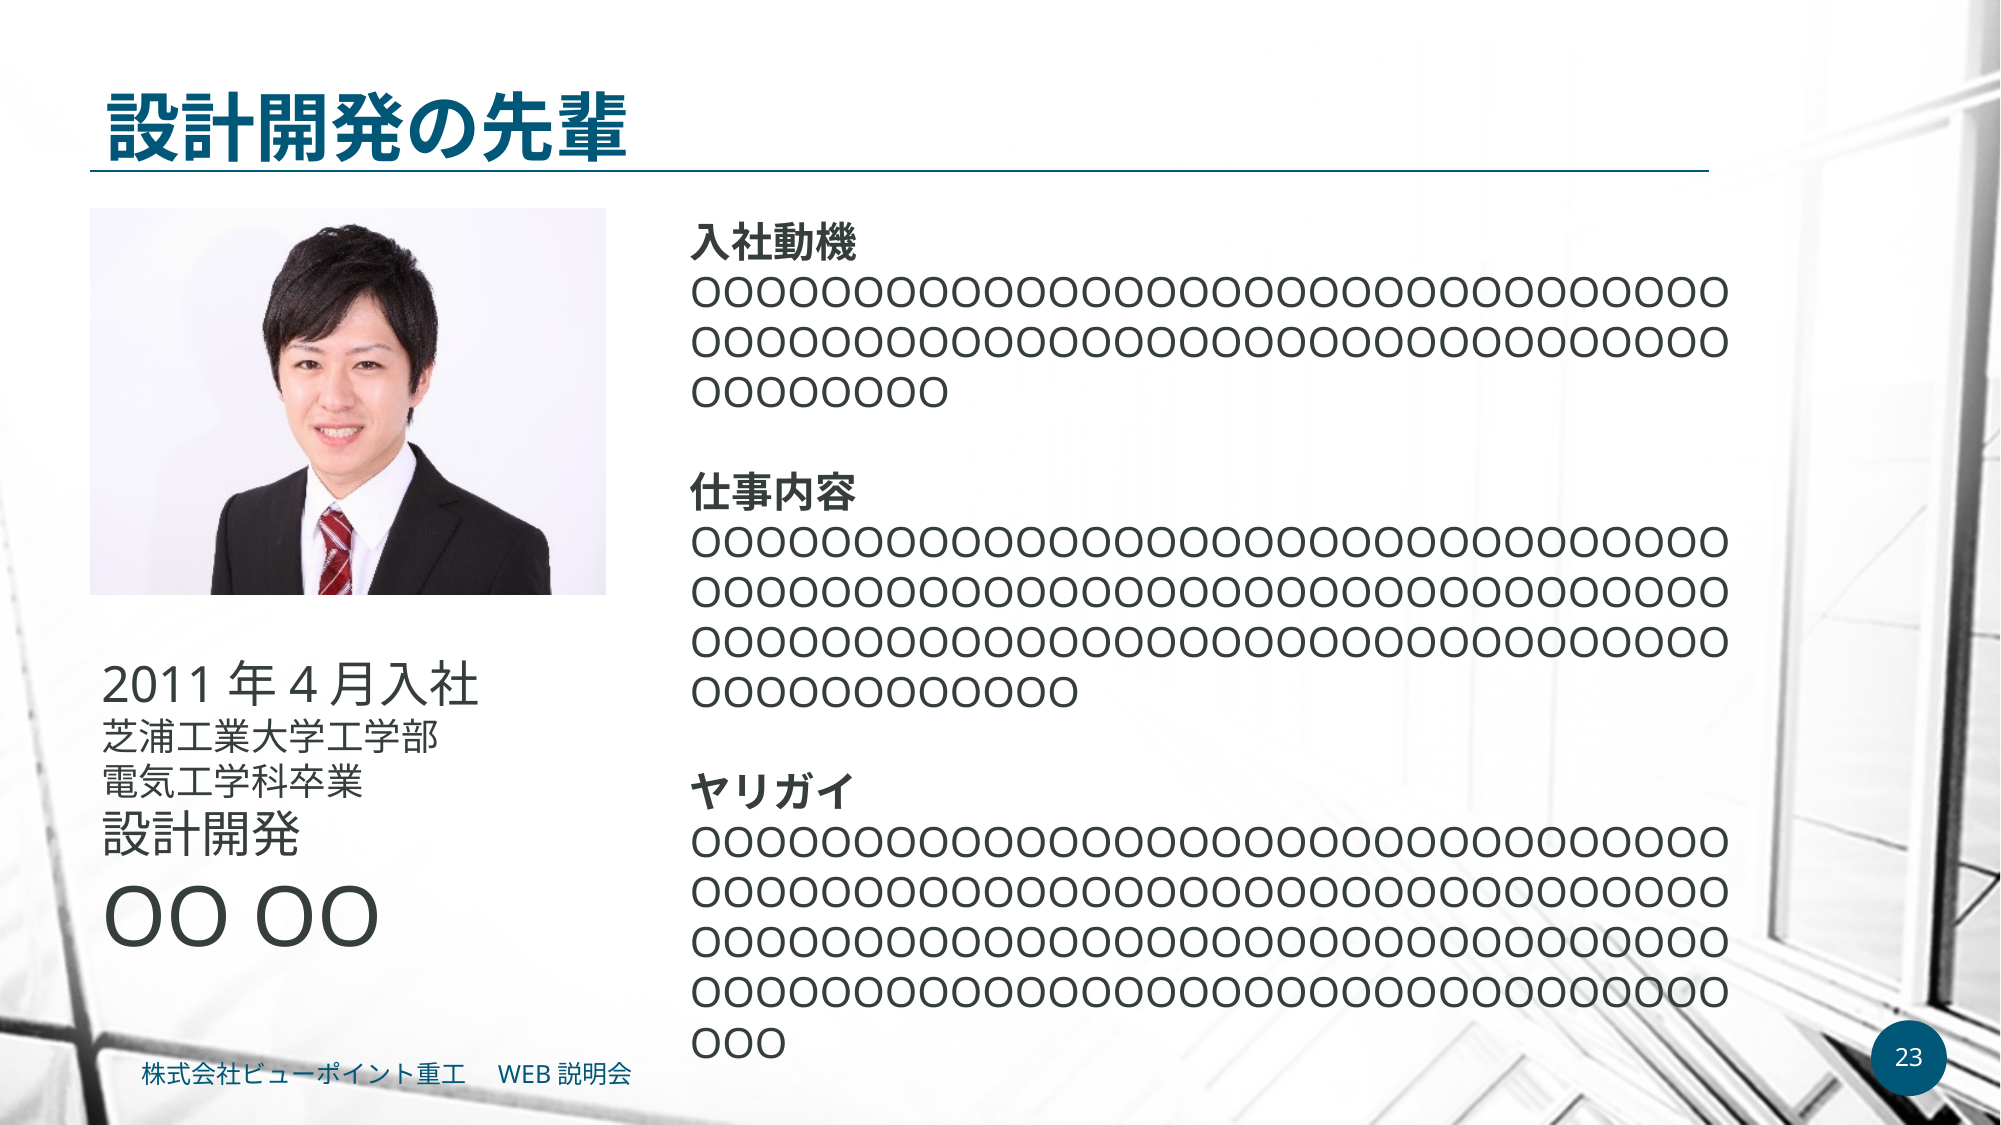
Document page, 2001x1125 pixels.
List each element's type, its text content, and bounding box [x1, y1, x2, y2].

picture [0, 0, 2001, 1125]
title 設計開発の先輩 [90, 90, 1709, 178]
text_box 入社動機 OOOOOOOOOOOOOOOOOOOOOOOOOOOOOOOOOOOOOOOOOOOOOOOOOOOOOOOOOOOOOOOOOOOOOOOO 仕事内容 OOOOOOOOOOOOOOOOOOOOOOOOOOOOOOOOOOOOOOOOOOOOOOOOOOOOOOOOOOOOOOOOOOOOOOOOOOOOOOOOOOOOOOOOOOOOOOOOOOOOOOOOOOOO ヤリガイ OOOOOOOOOOOOOOOOOOOOOOOOOOOOOOOOOOOOOOOOOOOOOOOOOOOOOOOOOOOOOOOOOOOOOOOOOOOOOOOOOOOOOOOOOOOOOOOOOOOOOOOOOOOOOOOOOOOOOOOOOOOOOOOOOOO [675, 208, 1768, 1074]
text_box 2011年4月入社 芝浦工業大学工学部 電気工学科卒業 設計開発 OO OO [86, 645, 495, 971]
